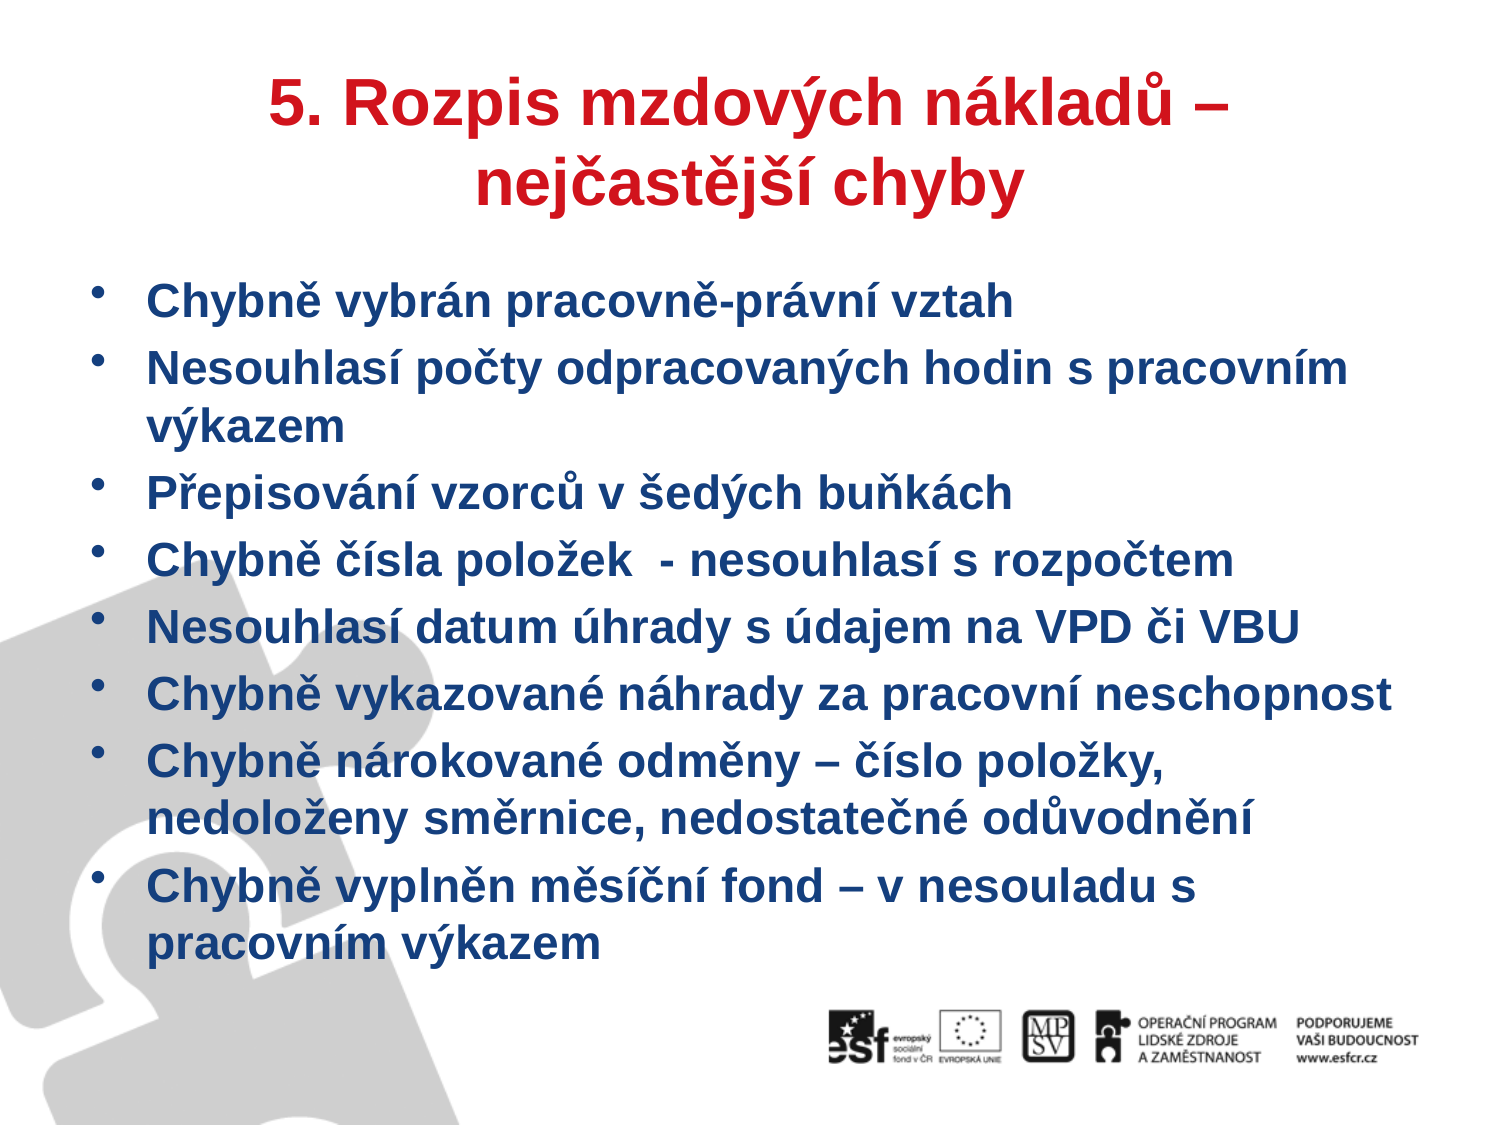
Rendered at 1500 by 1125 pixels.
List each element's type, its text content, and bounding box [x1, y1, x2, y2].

title 5. Rozpis mzdových nákladů – nejčastější chyby [74, 44, 1426, 233]
list Chybně vybrán pracovně-právní vztah Nesouhlasí počty odpracovaných hodin s pracovním výkazem Přepisování vzorců v šedých buňkách Chybně čísla položek - nesouhlasí s rozpočtem Nesouhlasí datum úhrady s údajem na VPD či VBU Chybně vykazované náhrady za pracovní neschopnost Chybně nárokované odměny – číslo položky, nedoloženy směrnice, nedostatečné odůvodnění Chybně vyplněn měsíční fond – v nesouladu s pracovním výkazem [74, 262, 1426, 1006]
picture [0, 0, 1500, 1125]
